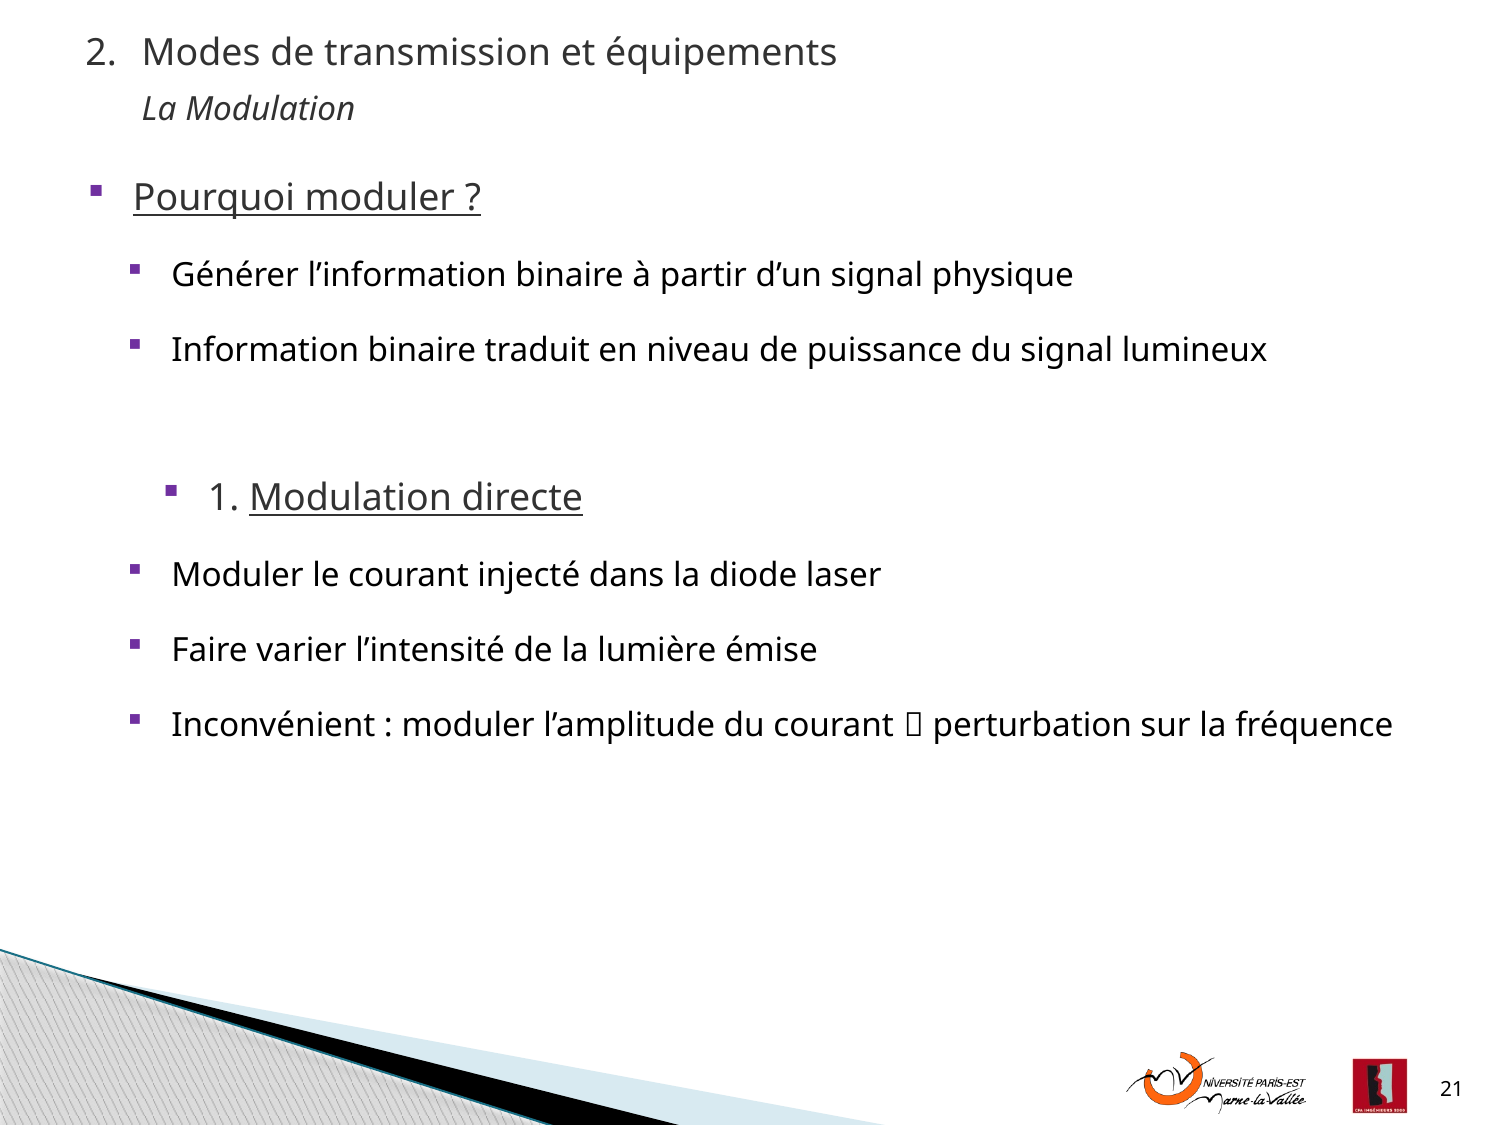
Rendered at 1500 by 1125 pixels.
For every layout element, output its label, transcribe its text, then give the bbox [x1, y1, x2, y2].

picture [1351, 1057, 1408, 1114]
text_box Pourquoi moduler ? Générer l’information binaire à partir d’un signal physique Information binaire traduit en niveau de puissance du signal lumineux 1. Modulation directe Moduler le courant injecté dans la diode laser Faire varier l’intensité de la lumière émise Inconvénient : moduler l’amplitude du courant  perturbation sur la fréquence [72, 160, 1442, 1021]
slide_number 21 [1418, 1051, 1479, 1112]
text_box Modes de transmission et équipements La Modulation [70, 11, 1425, 137]
picture [1126, 1052, 1306, 1114]
